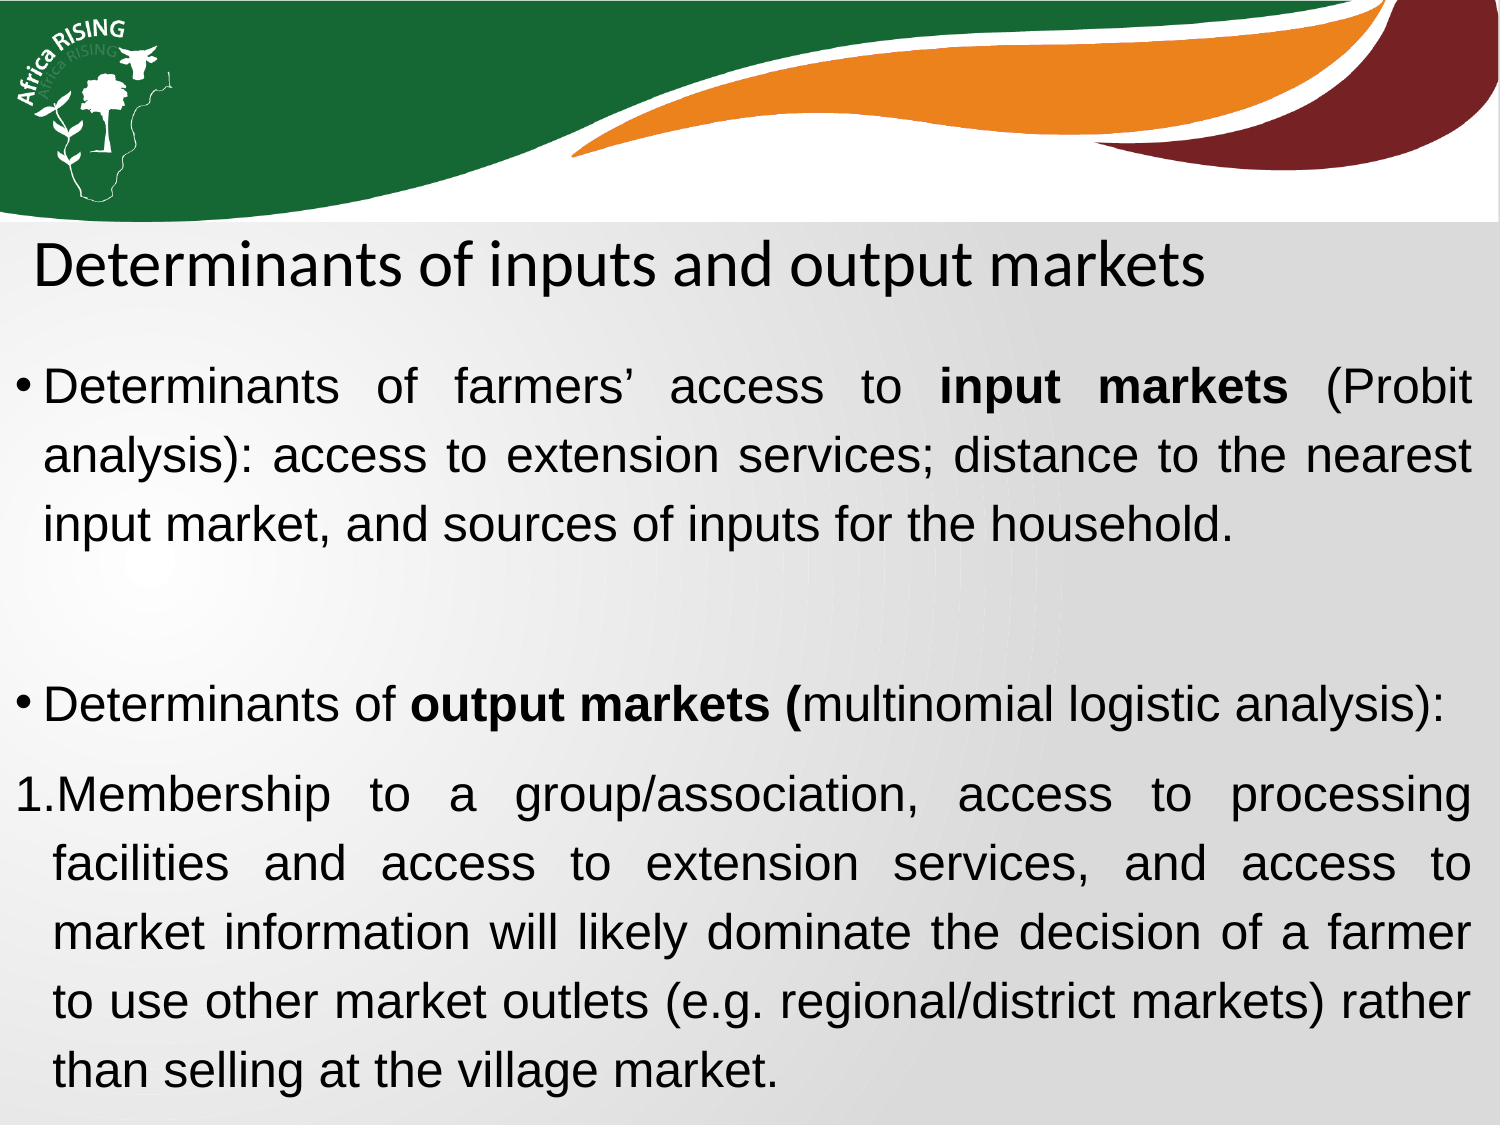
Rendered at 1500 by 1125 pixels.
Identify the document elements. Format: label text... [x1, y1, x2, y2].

text_box Determinants of farmers’ access to input markets (Probit analysis): access to extension services; distance to the nearest input market, and sources of inputs for the household. Determinants of output markets (multinomial logistic analysis): Membership to a group/association, access to processing facilities and access to extension services, and access to market information will likely dominate the decision of a farmer to use other market outlets (e.g. regional/district markets) rather than selling at the village market. [0, 337, 1488, 1125]
list Determinants of inputs and output markets [0, 212, 1275, 325]
picture [0, 0, 1499, 222]
